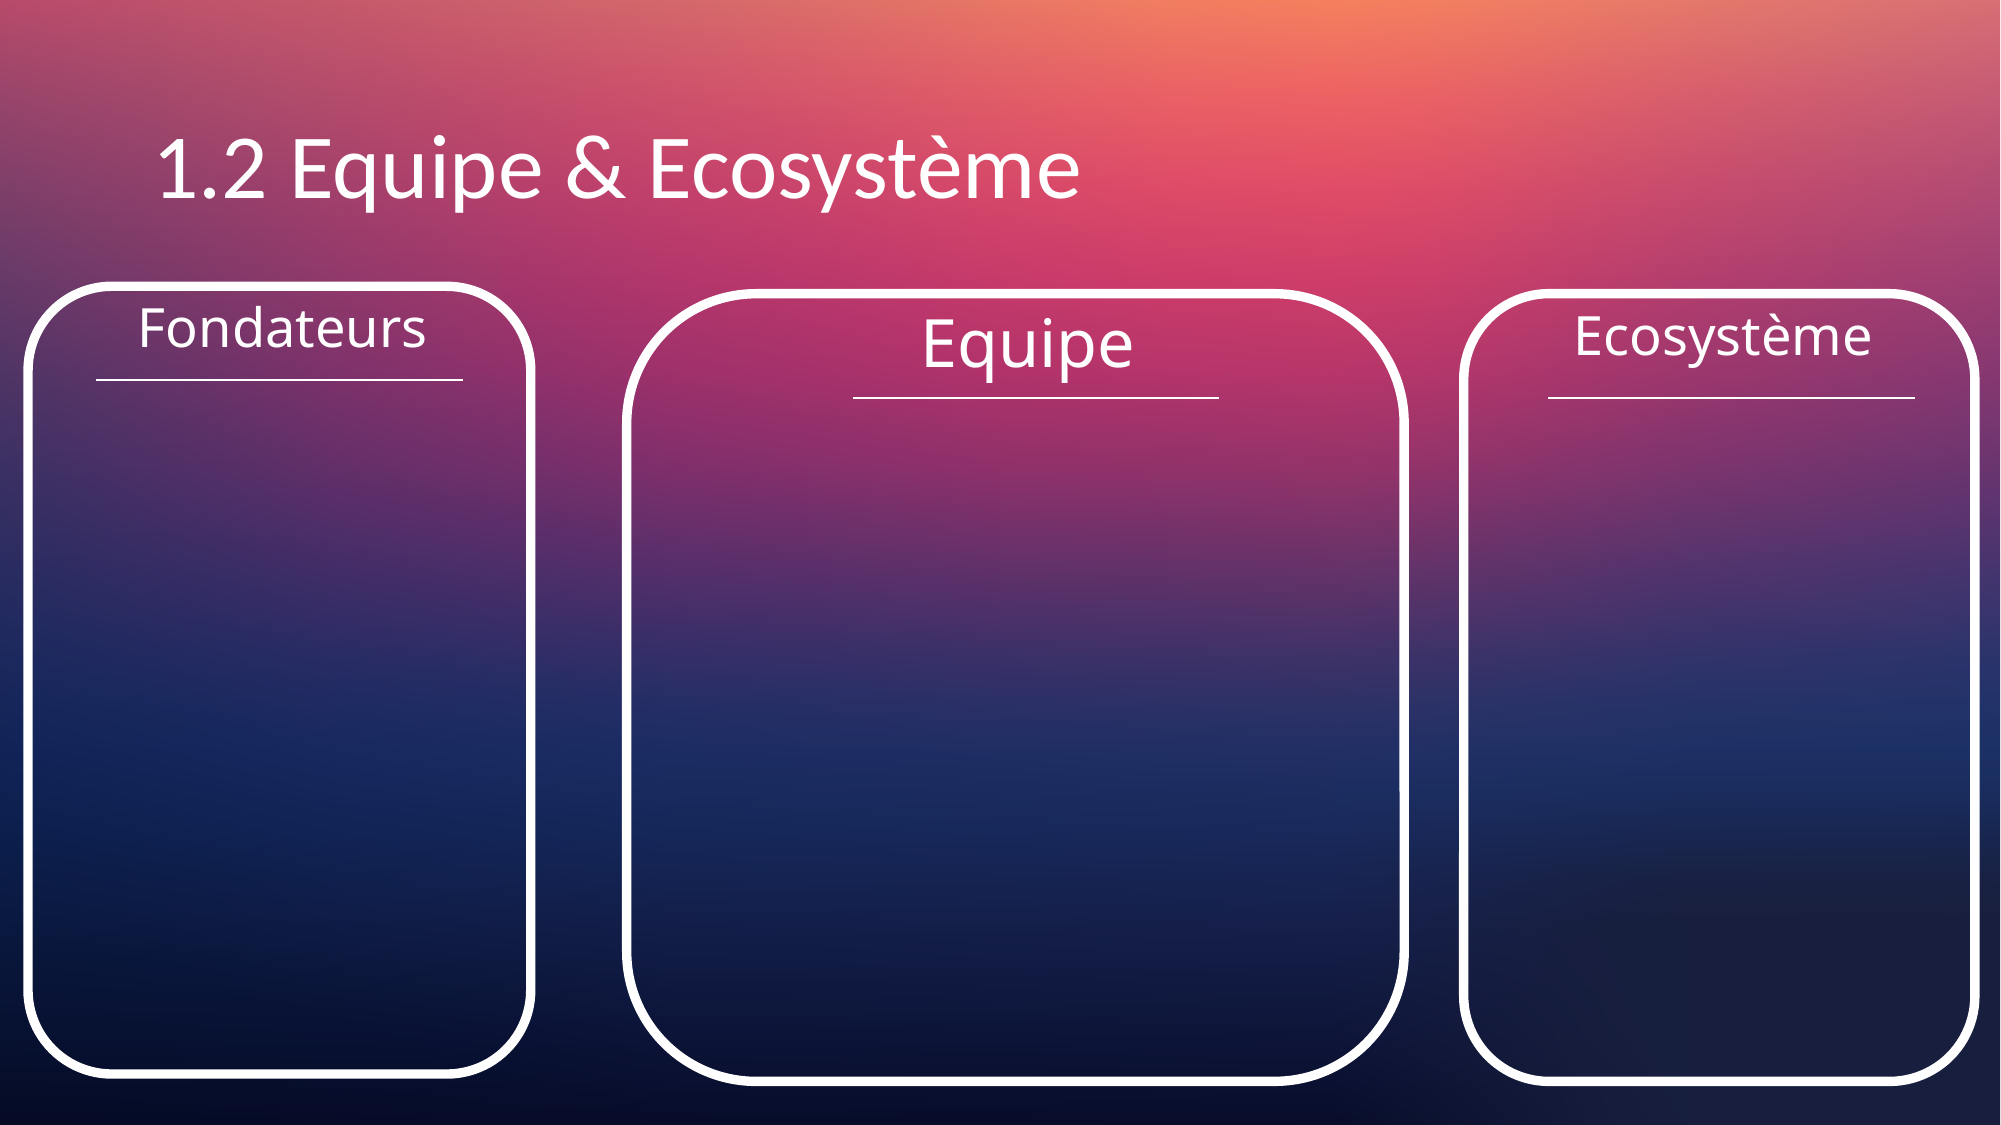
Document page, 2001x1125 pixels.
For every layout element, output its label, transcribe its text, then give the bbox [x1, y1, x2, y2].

text_box Ecosystème [1532, 293, 1915, 374]
text_box Fondateurs [91, 286, 475, 367]
text_box [626, 293, 1405, 1082]
text_box Equipe [836, 293, 1220, 389]
text_box [27, 288, 531, 1075]
title 1.2 Equipe & Ecosystème [137, 59, 1863, 278]
text_box [1463, 295, 1975, 1082]
picture [0, 0, 2001, 1125]
